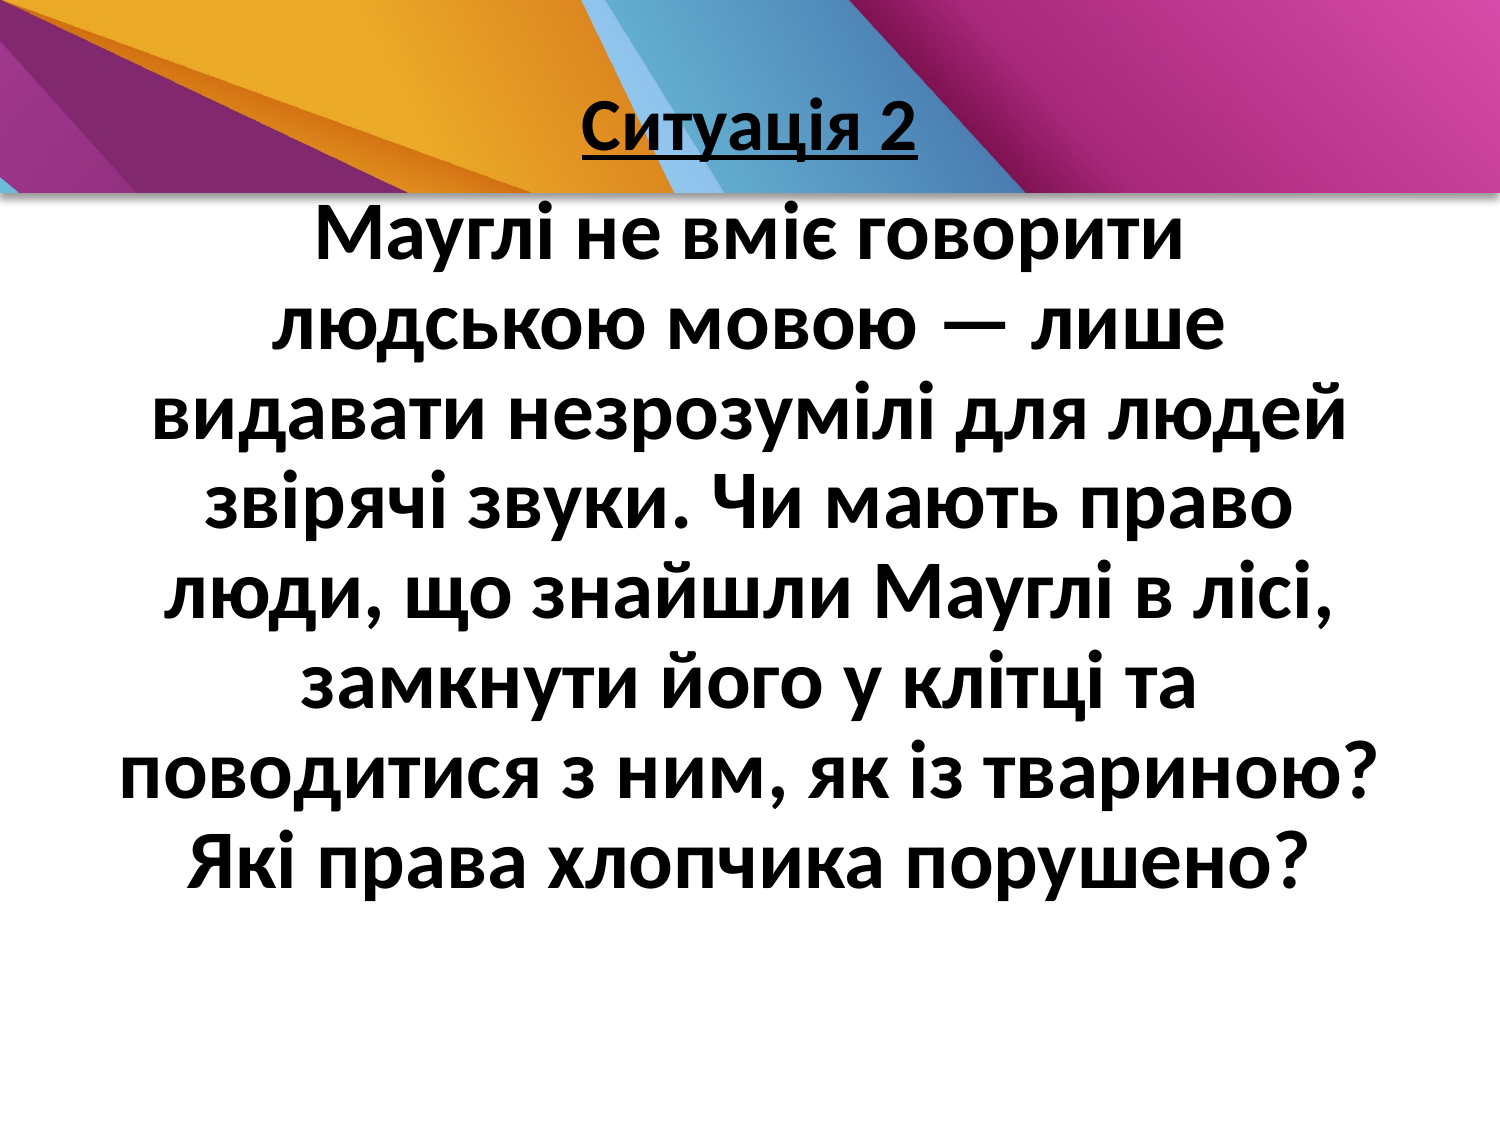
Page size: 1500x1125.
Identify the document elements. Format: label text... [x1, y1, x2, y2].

picture [0, 0, 1500, 193]
list Ситуація 2 Мауглі не вміє говорити людською мовою — лише видавати незрозумілі для людей звірячі звуки. Чи мають право люди, що знайшли Мауглі в лісі, замкнути його у клітці та поводитися з ним, як із твариною? Які права хлопчика порушено? [103, 77, 1397, 1014]
